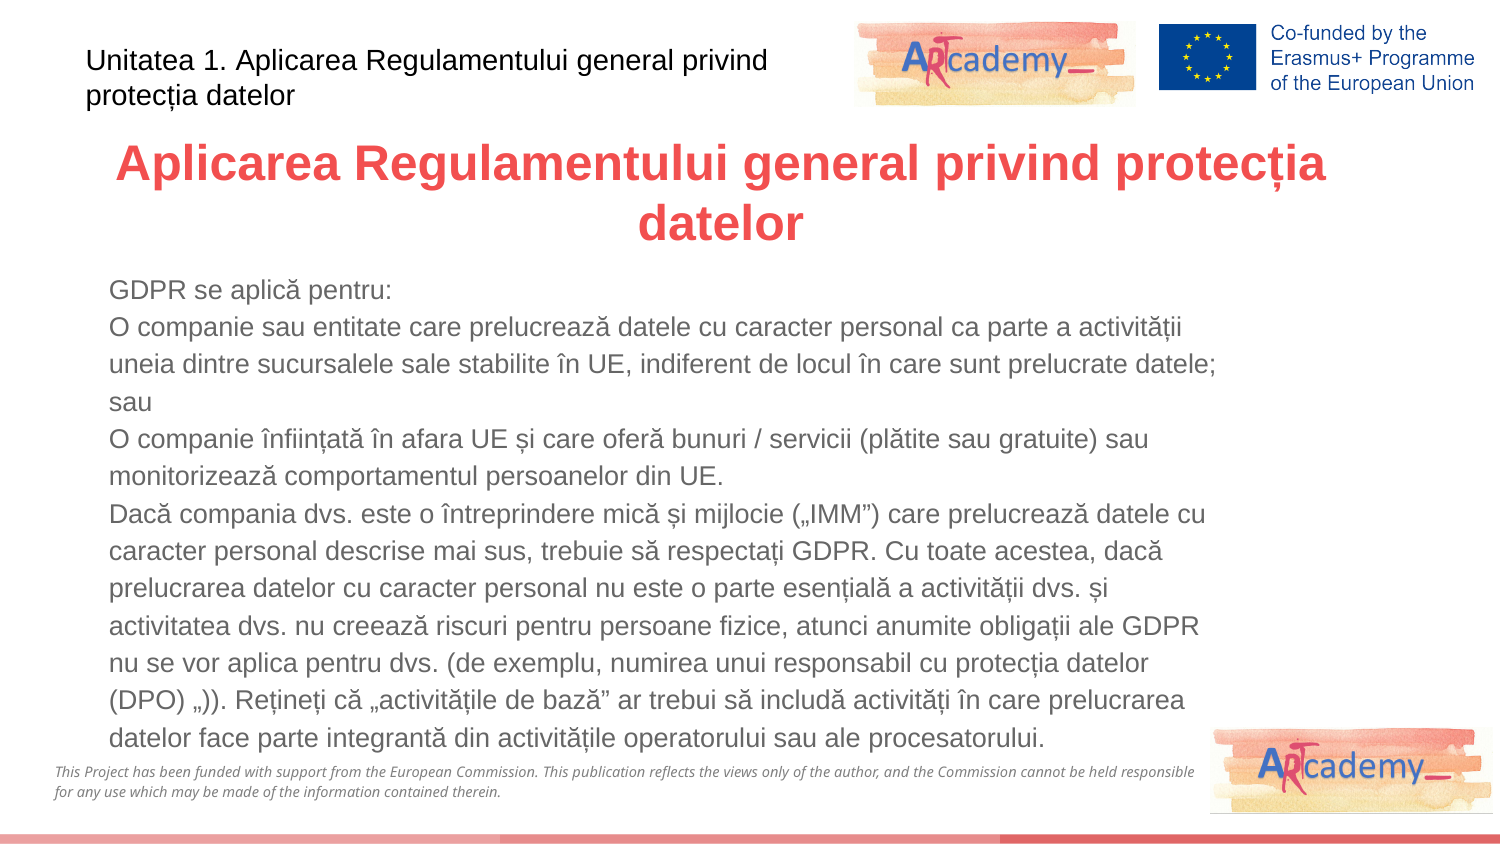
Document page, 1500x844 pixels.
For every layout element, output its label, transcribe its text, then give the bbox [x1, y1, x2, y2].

list GDPR se aplică pentru: O companie sau entitate care prelucrează datele cu caracter personal ca parte a activității uneia dintre sucursalele sale stabilite în UE, indiferent de locul în care sunt prelucrate datele; sau O companie înființată în afara UE și care oferă bunuri / servicii (plătite sau gratuite) sau monitorizează comportamentul persoanelor din UE. Dacă compania dvs. este o întreprindere mică și mijlocie („IMM”) care prelucrează datele cu caracter personal descrise mai sus, trebuie să respectați GDPR. Cu toate acestea, dacă prelucrarea datelor cu caracter personal nu este o parte esențială a activității dvs. și activitatea dvs. nu creează riscuri pentru persoane fizice, atunci anumite obligații ale GDPR nu se vor aplica pentru dvs. (de exemplu, numirea unui responsabil cu protecția datelor (DPO) „)). Rețineți că „activitățile de bază” ar trebui să includă activități în care prelucrarea datelor face parte integrantă din activitățile operatorului sau ale procesatorului. [70, 252, 1242, 538]
text_box This Project has been funded with support from the European Commission. This publication reflects the views only of the author, and the Commission cannot be held responsible for any use which may be made of the information contained therein. [39, 754, 1205, 799]
picture [1210, 709, 1493, 844]
picture [854, 2, 1137, 138]
title Aplicarea Regulamentului general privind protecția datelor [90, 104, 1352, 266]
picture [1158, 24, 1474, 94]
text_box Unitatea 1. Aplicarea Regulamentului general privind protecția datelor [70, 33, 837, 154]
